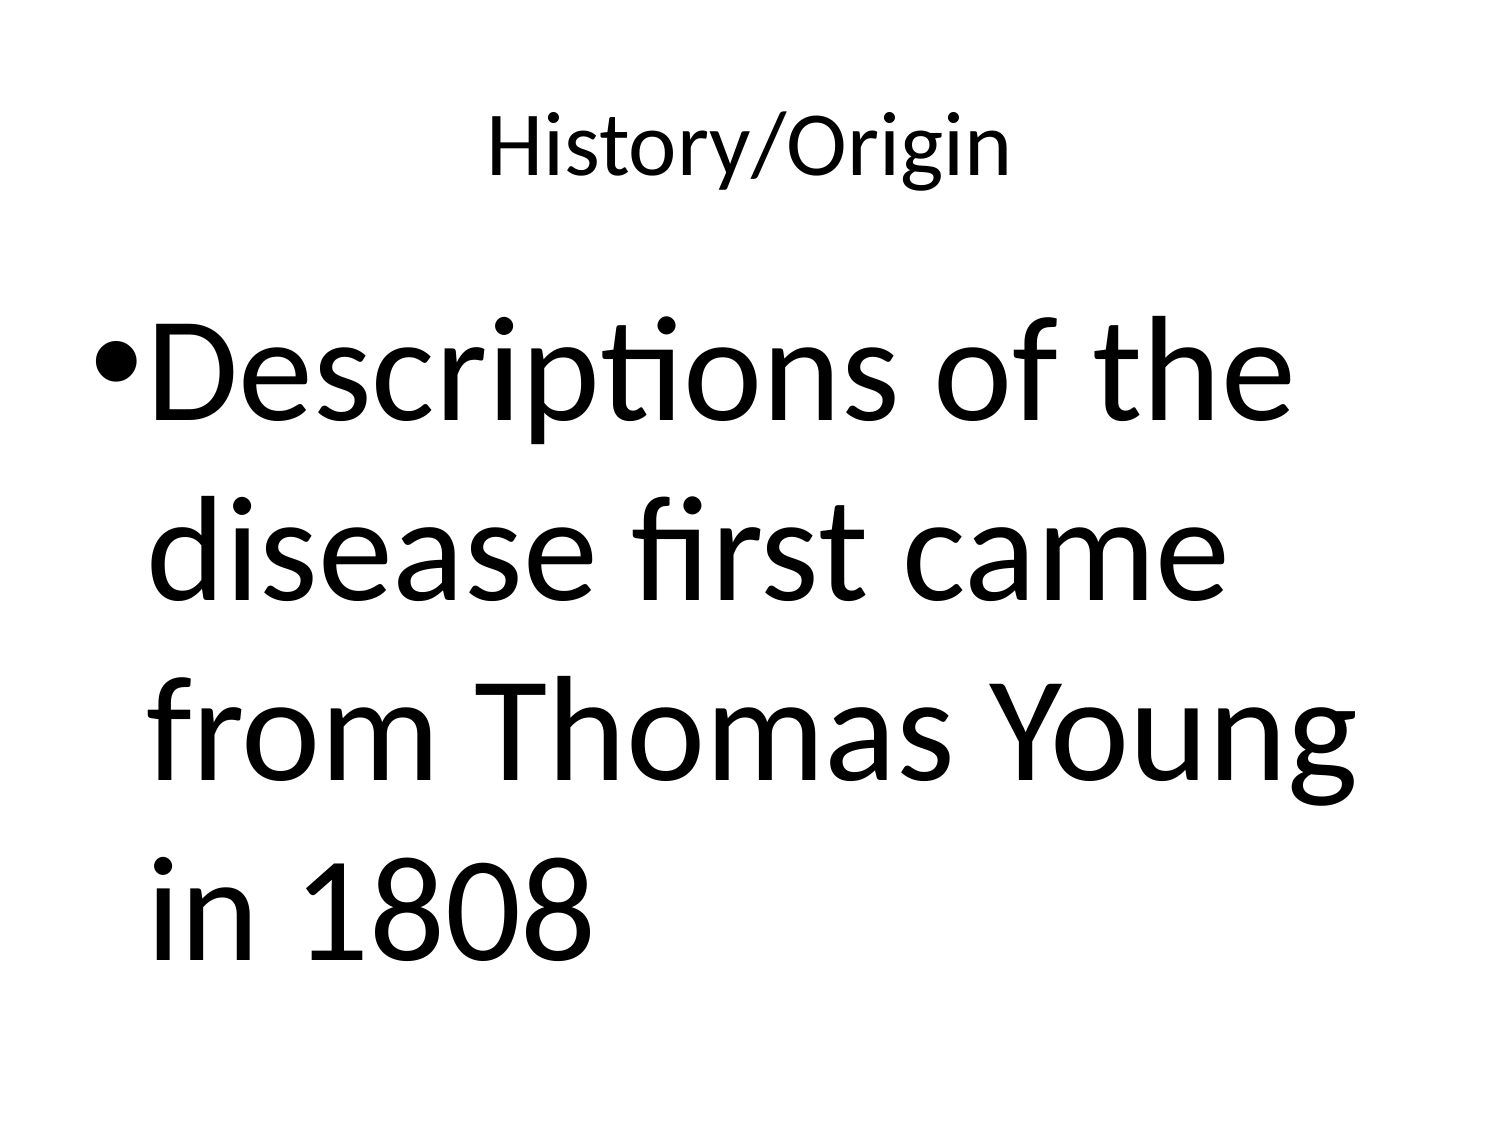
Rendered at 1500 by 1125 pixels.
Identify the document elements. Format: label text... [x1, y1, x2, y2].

list Descriptions of the disease first came from Thomas Young in 1808 [75, 262, 1425, 1005]
title History/Origin [75, 45, 1425, 233]
